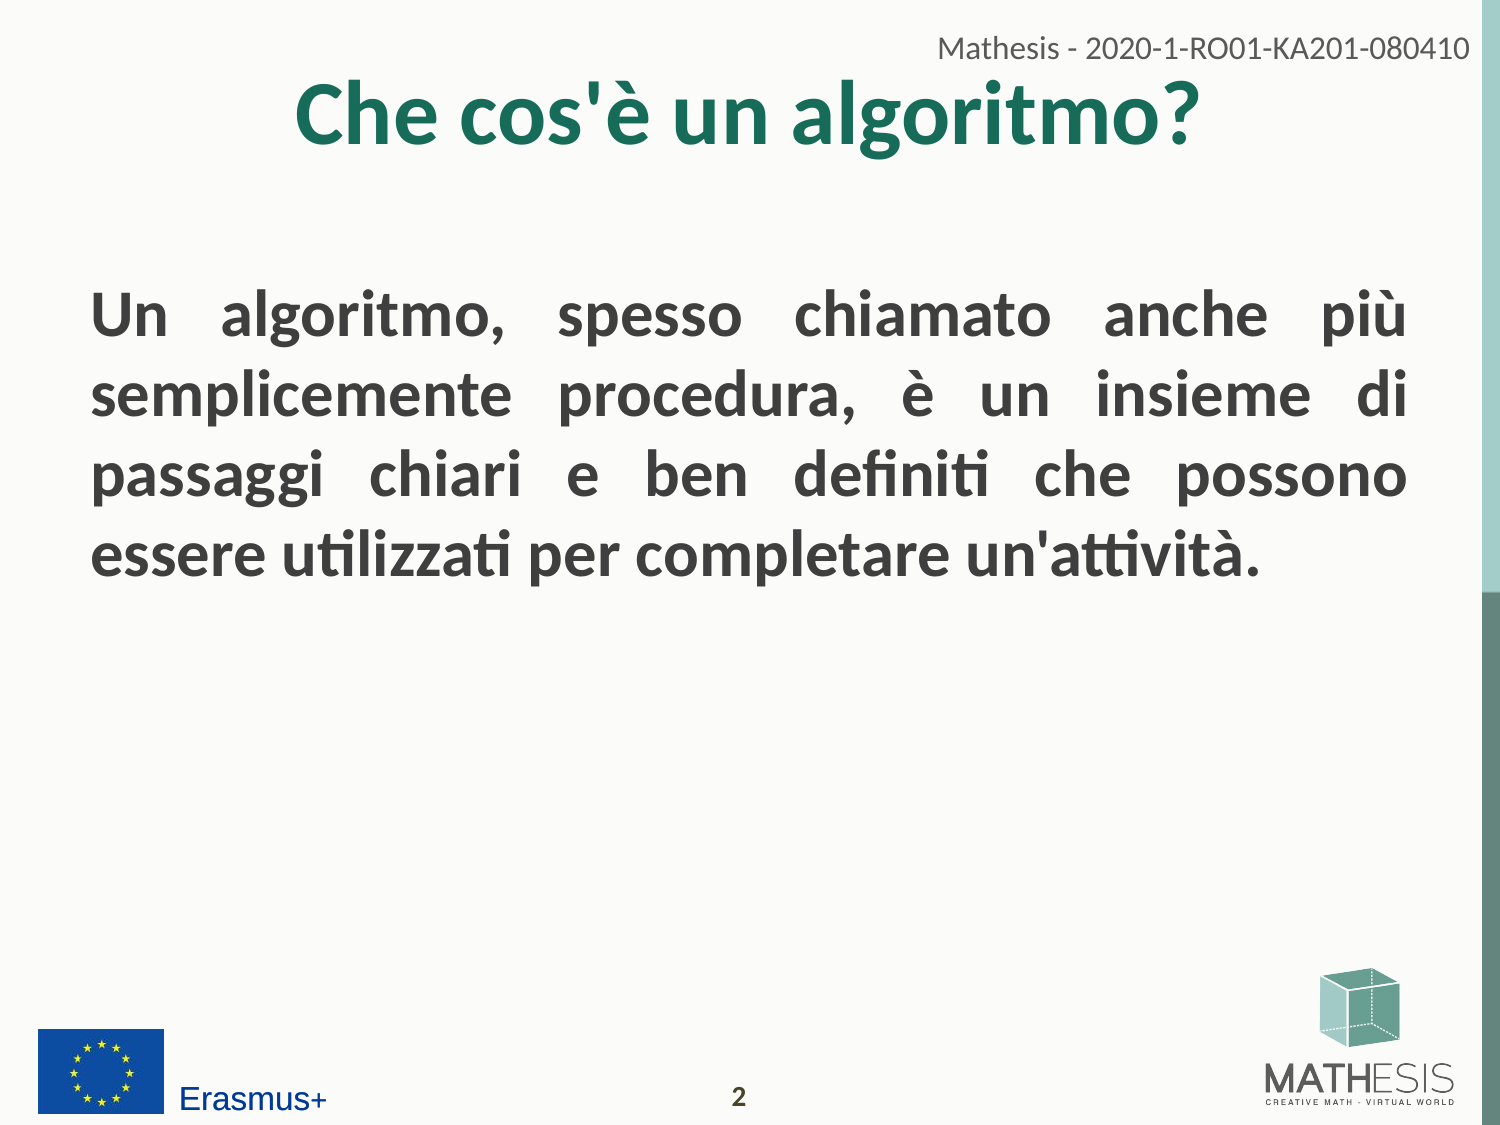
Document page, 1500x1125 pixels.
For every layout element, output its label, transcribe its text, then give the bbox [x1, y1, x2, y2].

title Che cos'è un algoritmo? [75, 45, 1425, 233]
list Un algoritmo, spesso chiamato anche più semplicemente procedura, è un insieme di passaggi chiari e ben definiti che possono essere utilizzati per completare un'attività. [75, 262, 1425, 1005]
picture [38, 1029, 164, 1114]
